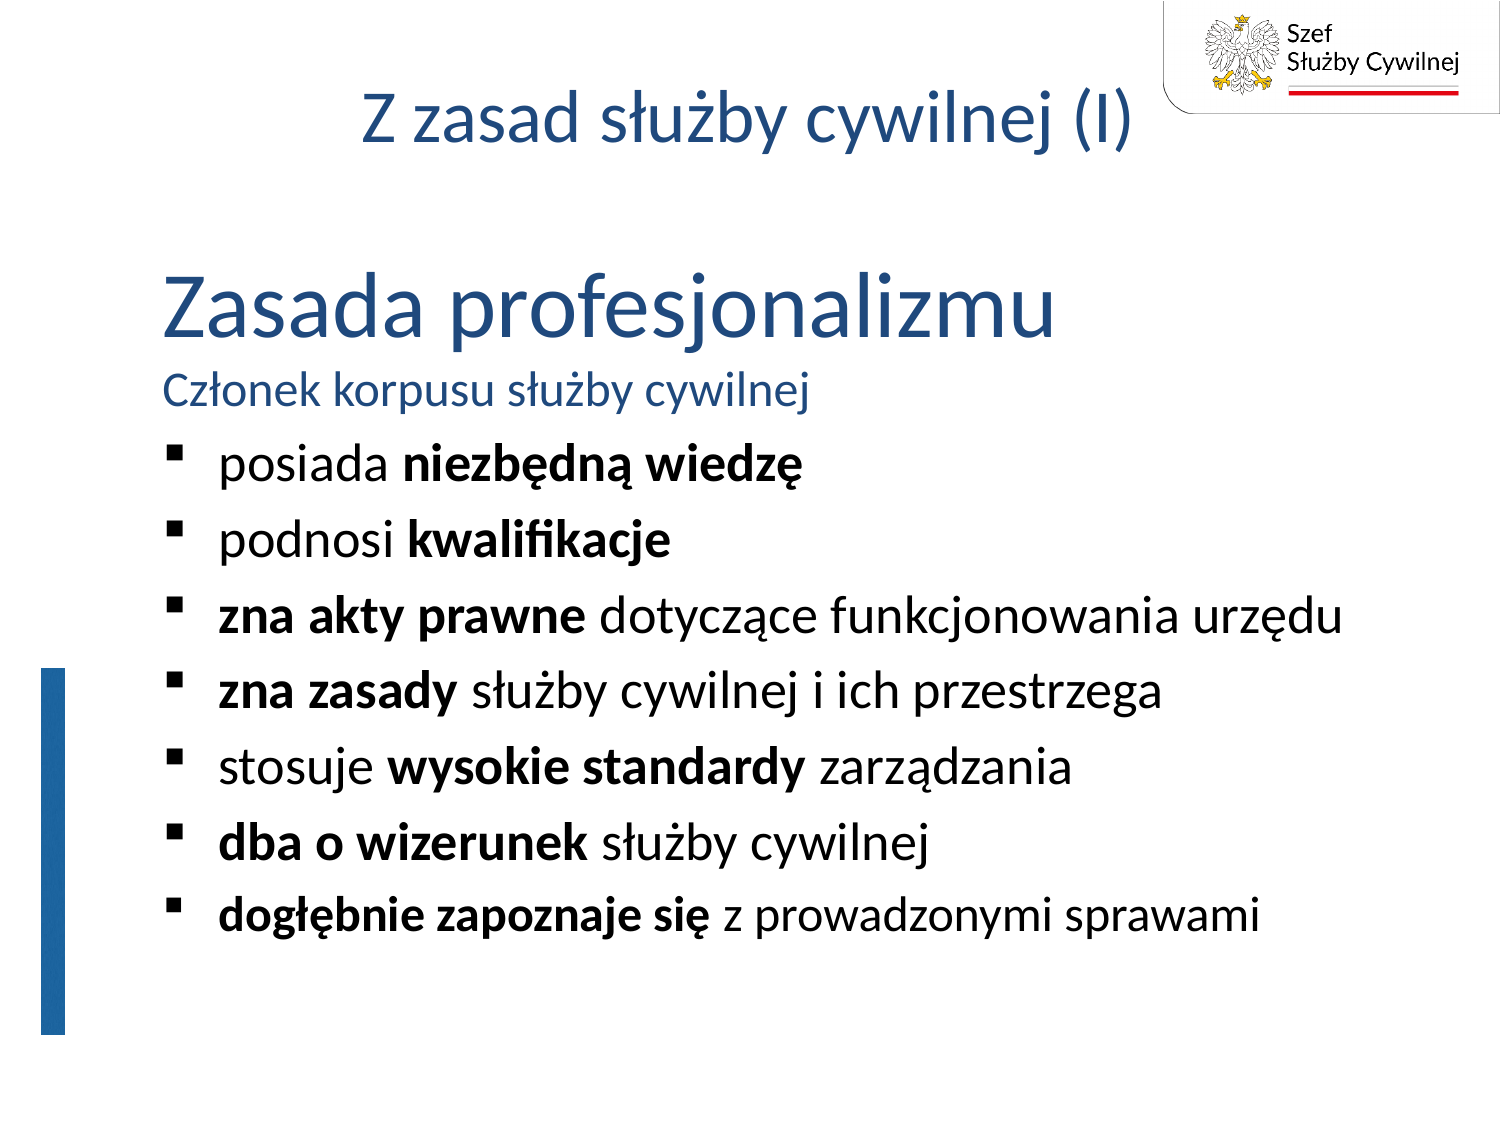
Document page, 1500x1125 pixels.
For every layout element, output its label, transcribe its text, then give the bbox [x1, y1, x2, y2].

picture [1163, 0, 1500, 114]
text_box Zasada profesjonalizmu Członek korpusu służby cywilnej posiada niezbędną wiedzę podnosi kwalifikacje zna akty prawne dotyczące funkcjonowania urzędu zna zasady służby cywilnej i ich przestrzega stosuje wysokie standardy zarządzania dba o wizerunek służby cywilnej dogłębnie zapoznaje się z prowadzonymi sprawami [147, 231, 1447, 1059]
title Z zasad służby cywilnej (I) [98, 60, 1400, 185]
picture [41, 668, 65, 1035]
